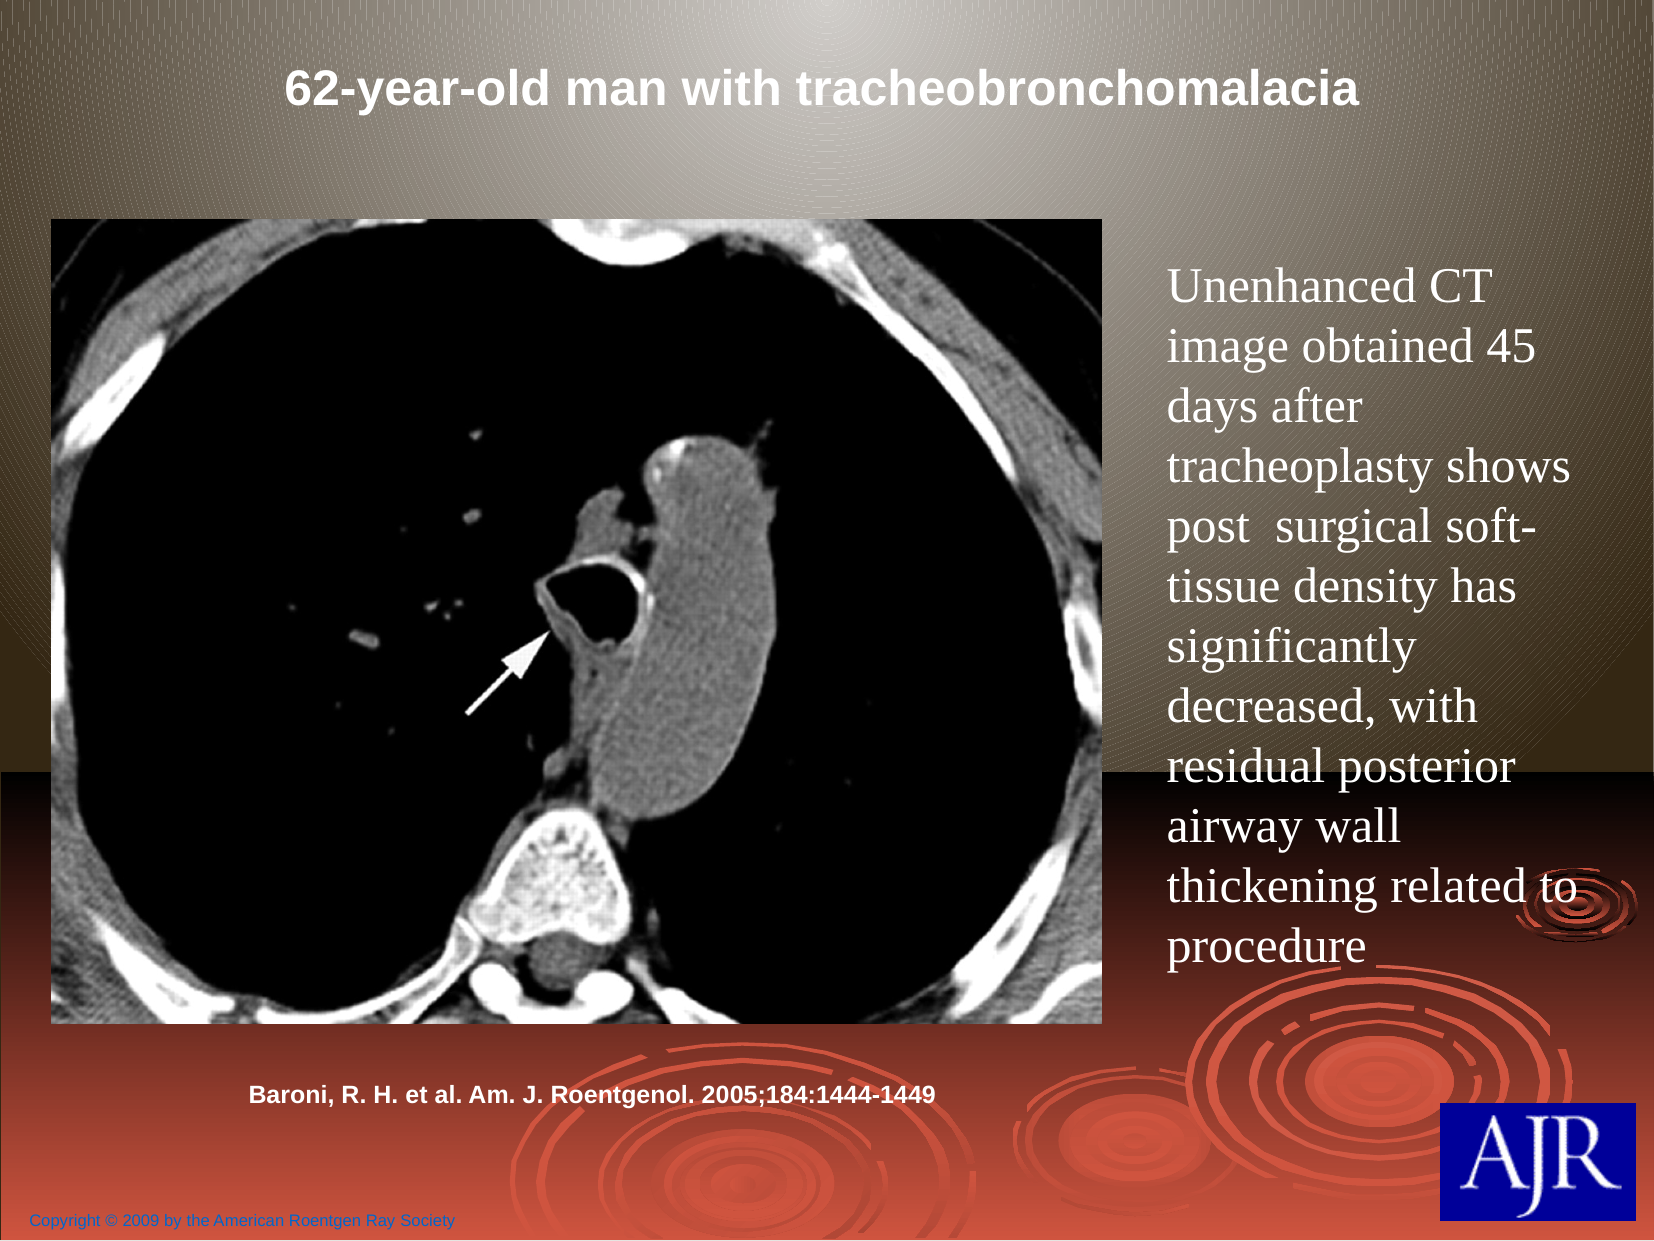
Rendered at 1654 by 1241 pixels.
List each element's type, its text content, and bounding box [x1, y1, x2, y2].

text_box Copyright © 2009 by the American Roentgen Ray Society [29, 1210, 1624, 1231]
text_box Unenhanced CT image obtained 45 days after tracheoplasty shows post surgical soft-tissue density has significantly decreased, with residual posterior airway wall thickening related to procedure [1151, 245, 1627, 980]
text_box Baroni, R. H. et al. Am. J. Roentgenol. 2005;184:1444-1449 [248, 1080, 1445, 1110]
text_box 62-year-old man with tracheobronchomalacia [29, 59, 1624, 118]
picture [51, 219, 1102, 1025]
picture [1440, 1103, 1636, 1221]
